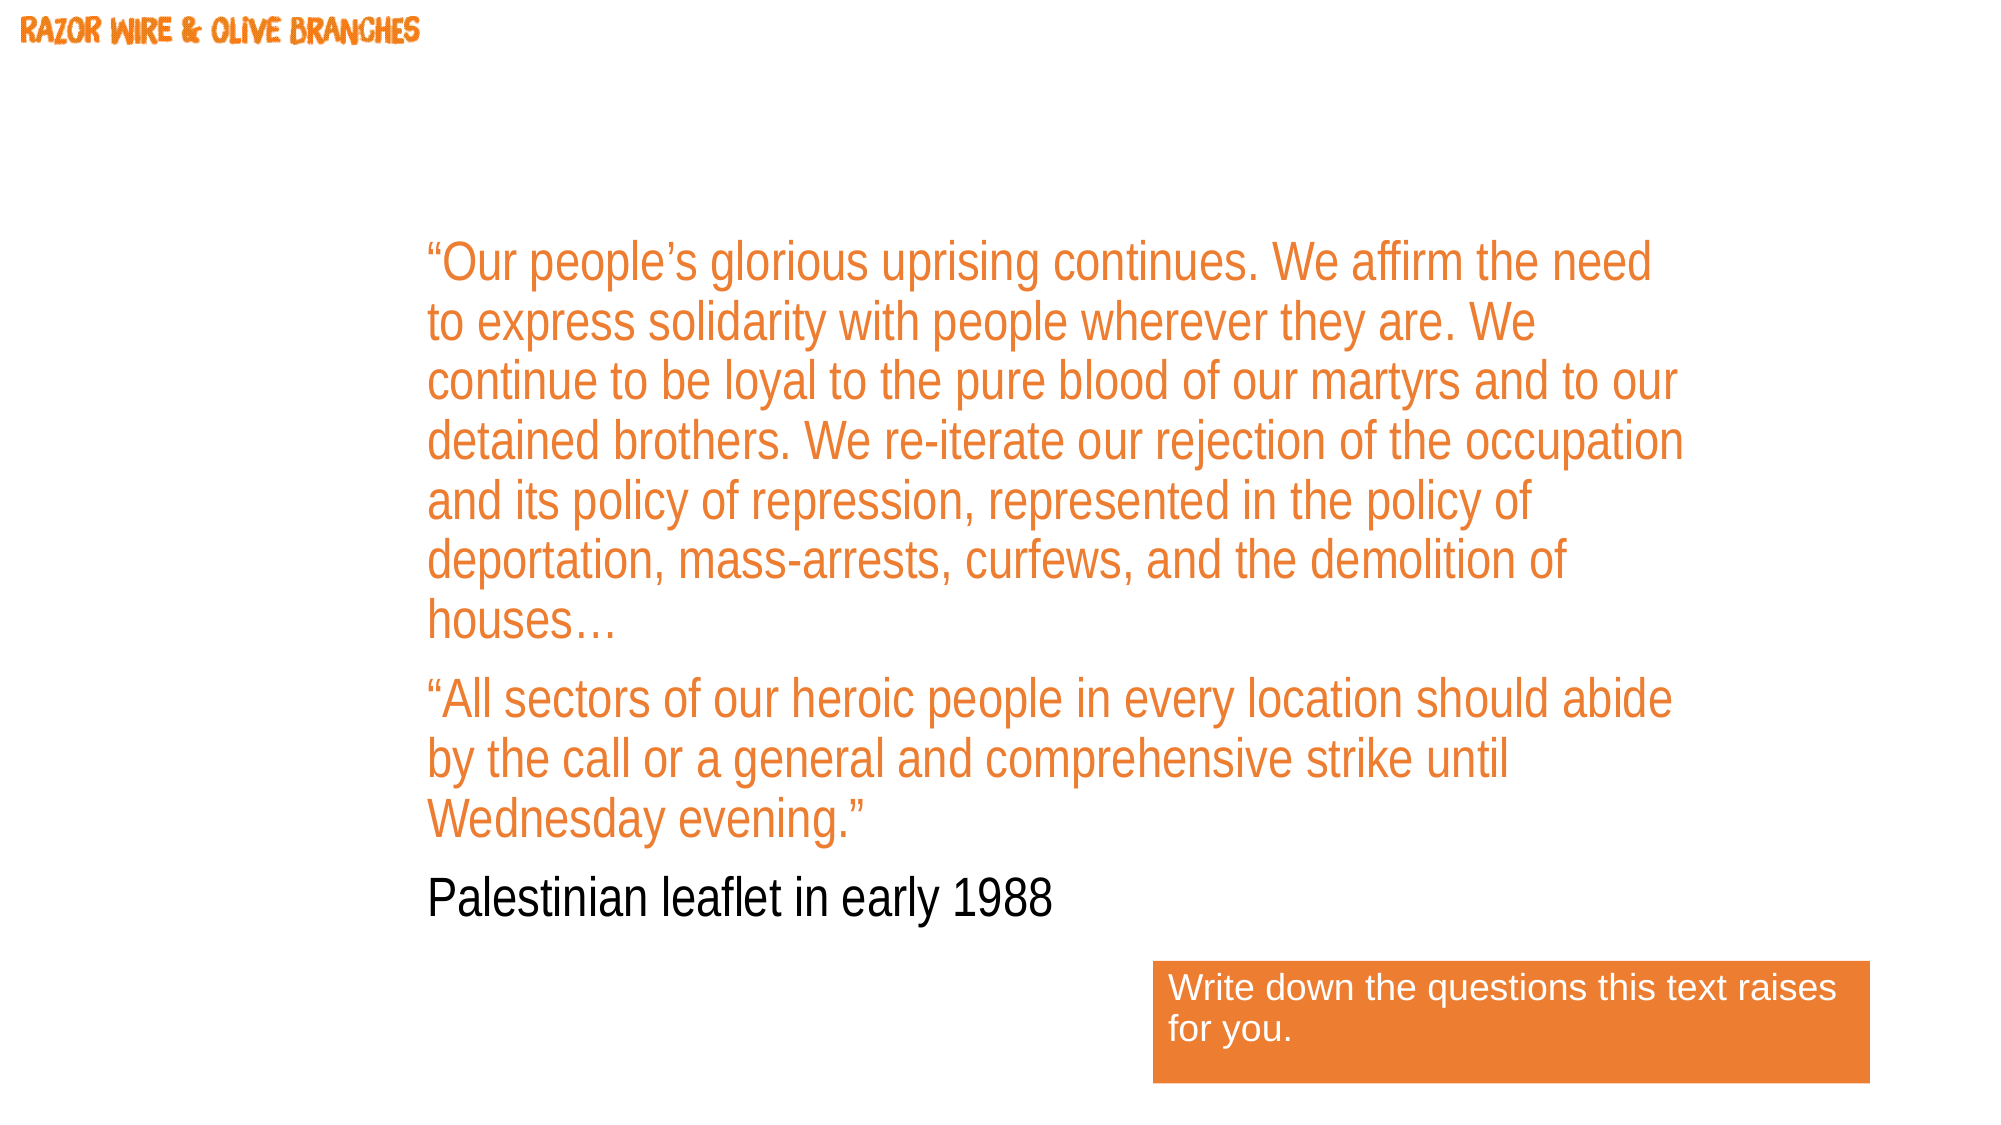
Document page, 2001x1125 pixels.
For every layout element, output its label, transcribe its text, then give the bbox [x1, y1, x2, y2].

text_box “Our people’s glorious uprising continues. We affirm the need to express solidarity with people wherever they are. We continue to be loyal to the pure blood of our martyrs and to our detained brothers. We re-iterate our rejection of the occupation and its policy of repression, represented in the policy of deportation, mass-arrests, curfews, and the demolition of houses… “All sectors of our heroic people in every location should abide by the call or a general and comprehensive strike until Wednesday evening.” Palestinian leaflet in early 1988 [412, 225, 1704, 940]
text_box Write down the questions this text raises for you. [1153, 960, 1870, 1084]
